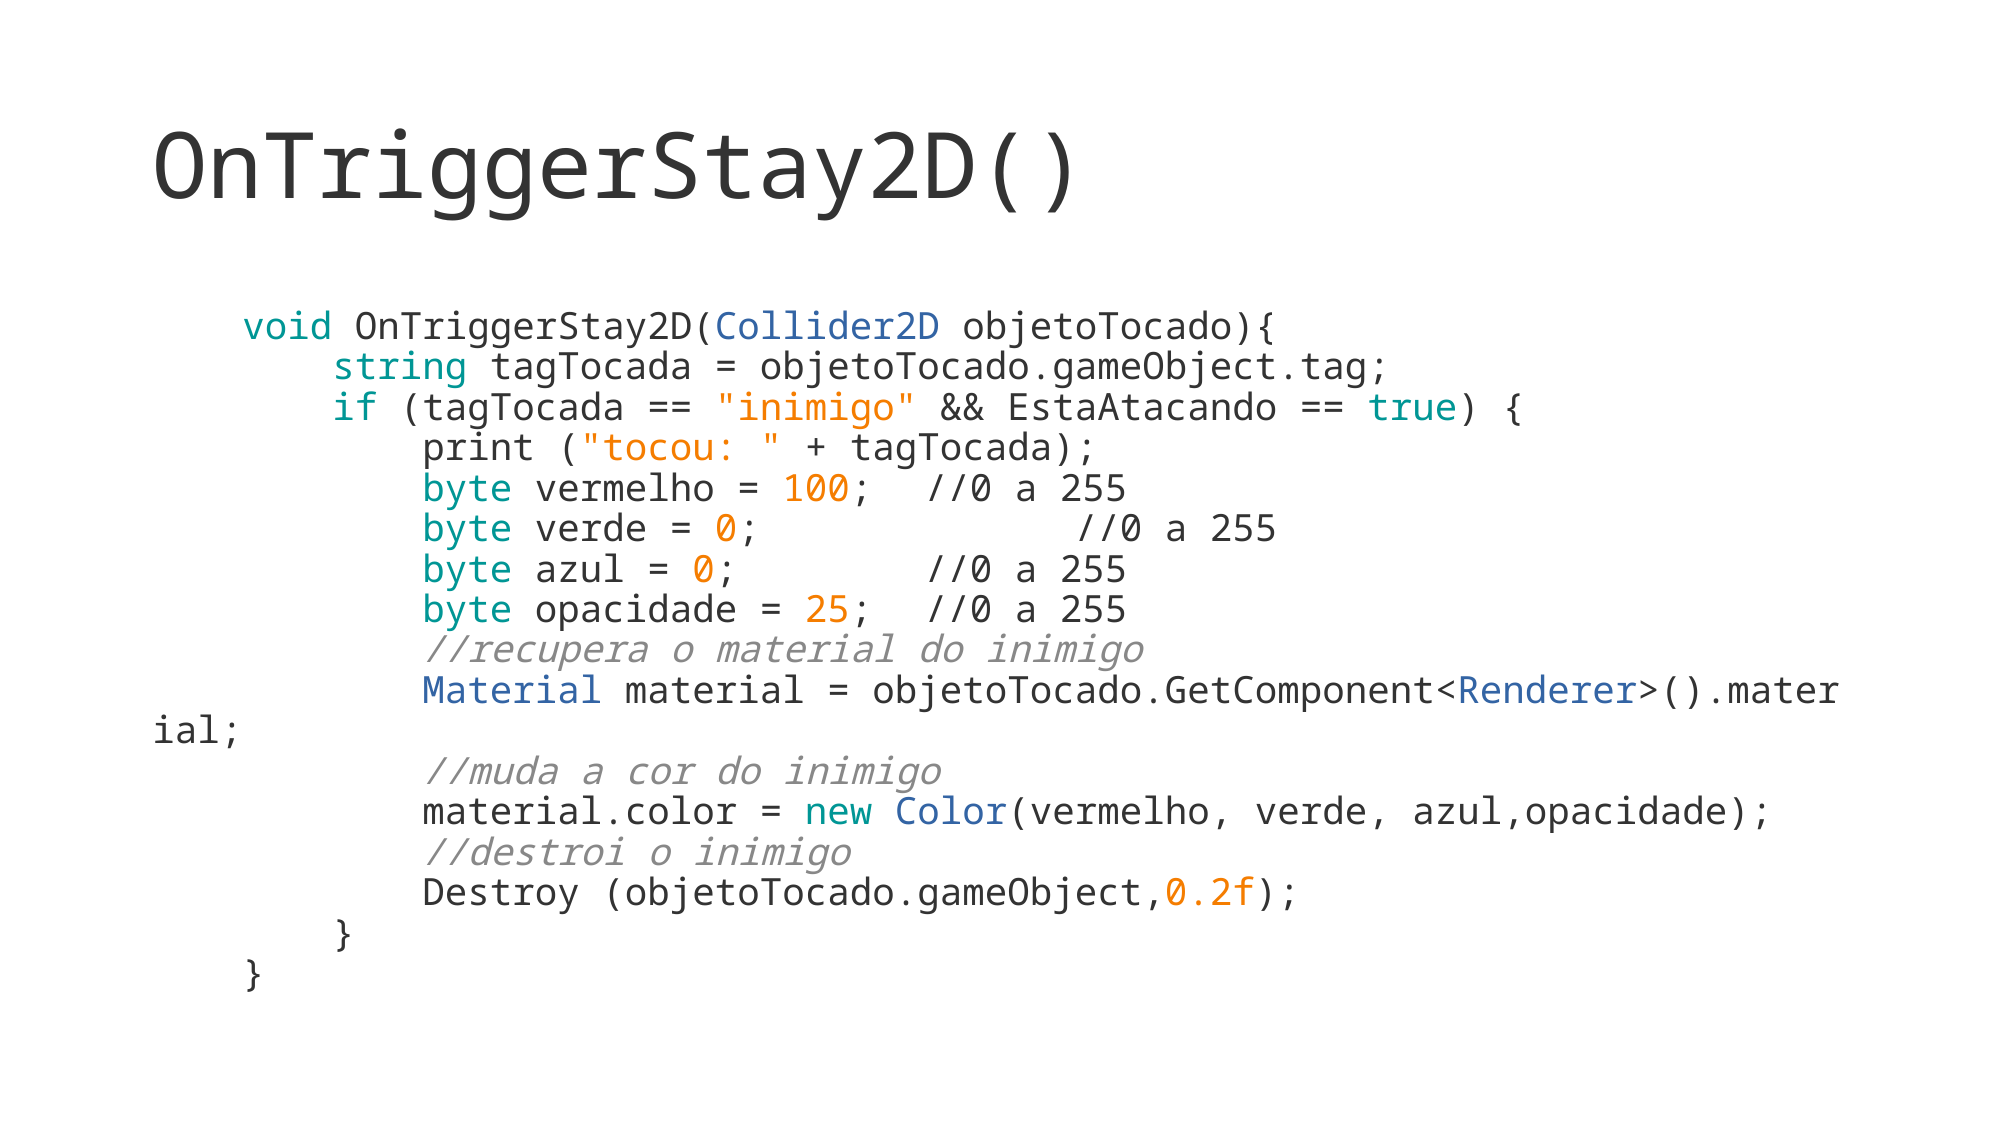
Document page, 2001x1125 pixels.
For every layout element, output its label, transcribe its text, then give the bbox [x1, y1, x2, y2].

title OnTriggerStay2D() [137, 59, 1863, 278]
list void OnTriggerStay2D(Collider2D objetoTocado){ string tagTocada = objetoTocado.gameObject.tag; if (tagTocada == "inimigo" && EstaAtacando == true) { print ("tocou: " + tagTocada); byte vermelho = 100; //0 a 255 byte verde = 0; //0 a 255 byte azul = 0; //0 a 255 byte opacidade = 25; //0 a 255 //recupera o material do inimigo Material material = objetoTocado.GetComponent<Renderer>().material; //muda a cor do inimigo material.color = new Color(vermelho, verde, azul,opacidade); //destroi o inimigo Destroy (objetoTocado.gameObject,0.2f); } } [137, 299, 1863, 1014]
